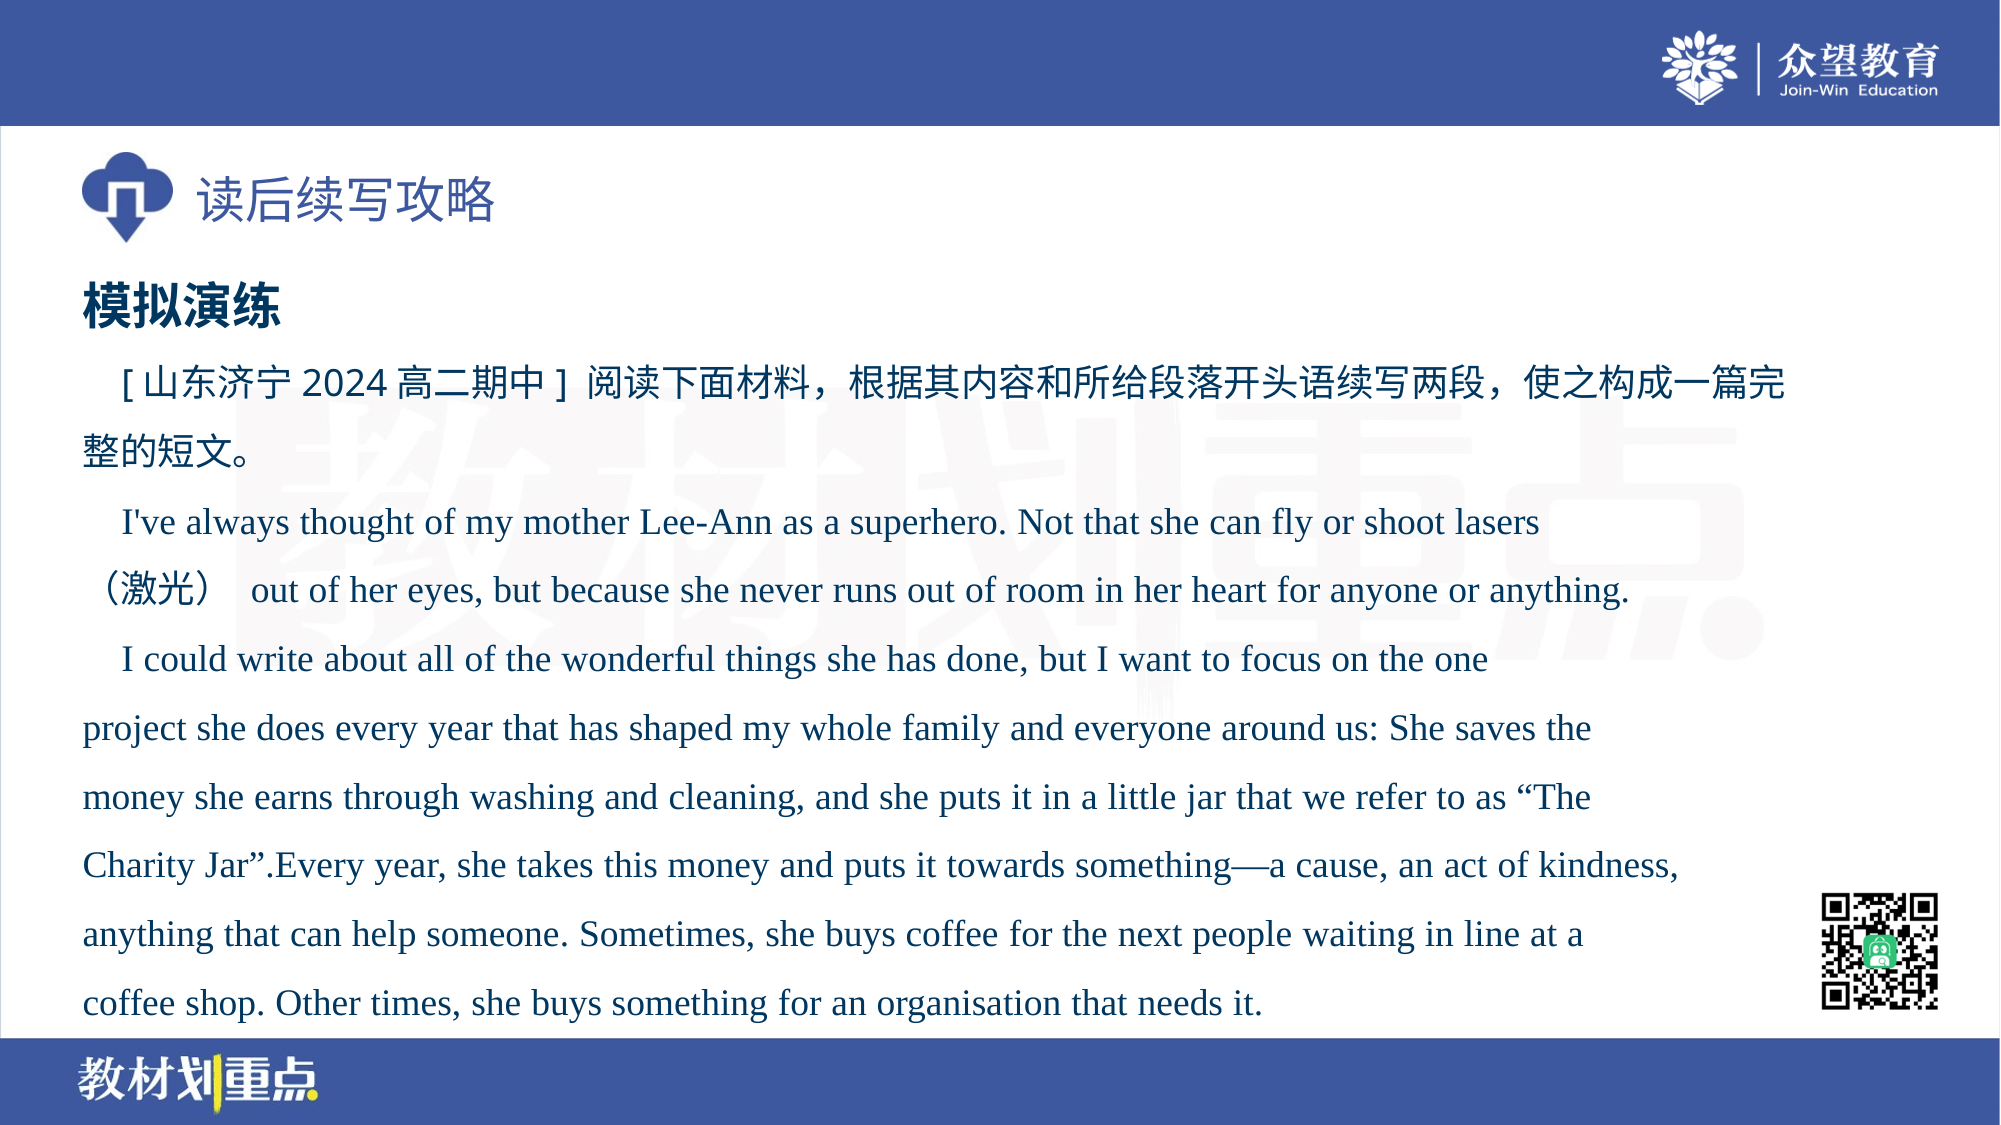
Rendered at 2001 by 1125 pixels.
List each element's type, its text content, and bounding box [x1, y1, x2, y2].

text_box 模拟演练 [82, 247, 1817, 335]
picture [0, 0, 2000, 1125]
text_box [山东济宁2024高二期中] 阅读下面材料，根据其内容和所给段落开头语续写两段，使之构成一篇完 整的短文。 I've always thought of my mother Lee-Ann as a superhero. Not that she can fly or shoot lasers （激光） out of her eyes, but because she never runs out of room in her heart for anyone or anything. I could write about all of the wonderful things she has done, but I want to focus on the one project she does every year that has shaped my whole family and everyone around us: She saves the money she earns through washing and cleaning, and she puts it in a little jar that we refer to as “The Charity Jar”.Every year, she takes this money and puts it towards something—a cause, an act of kindness, anything that can help someone. Sometimes, she buys coffee for the next people waiting in line at a coffee shop. Other times, she buys something for an organisation that needs it. [82, 335, 1817, 1023]
